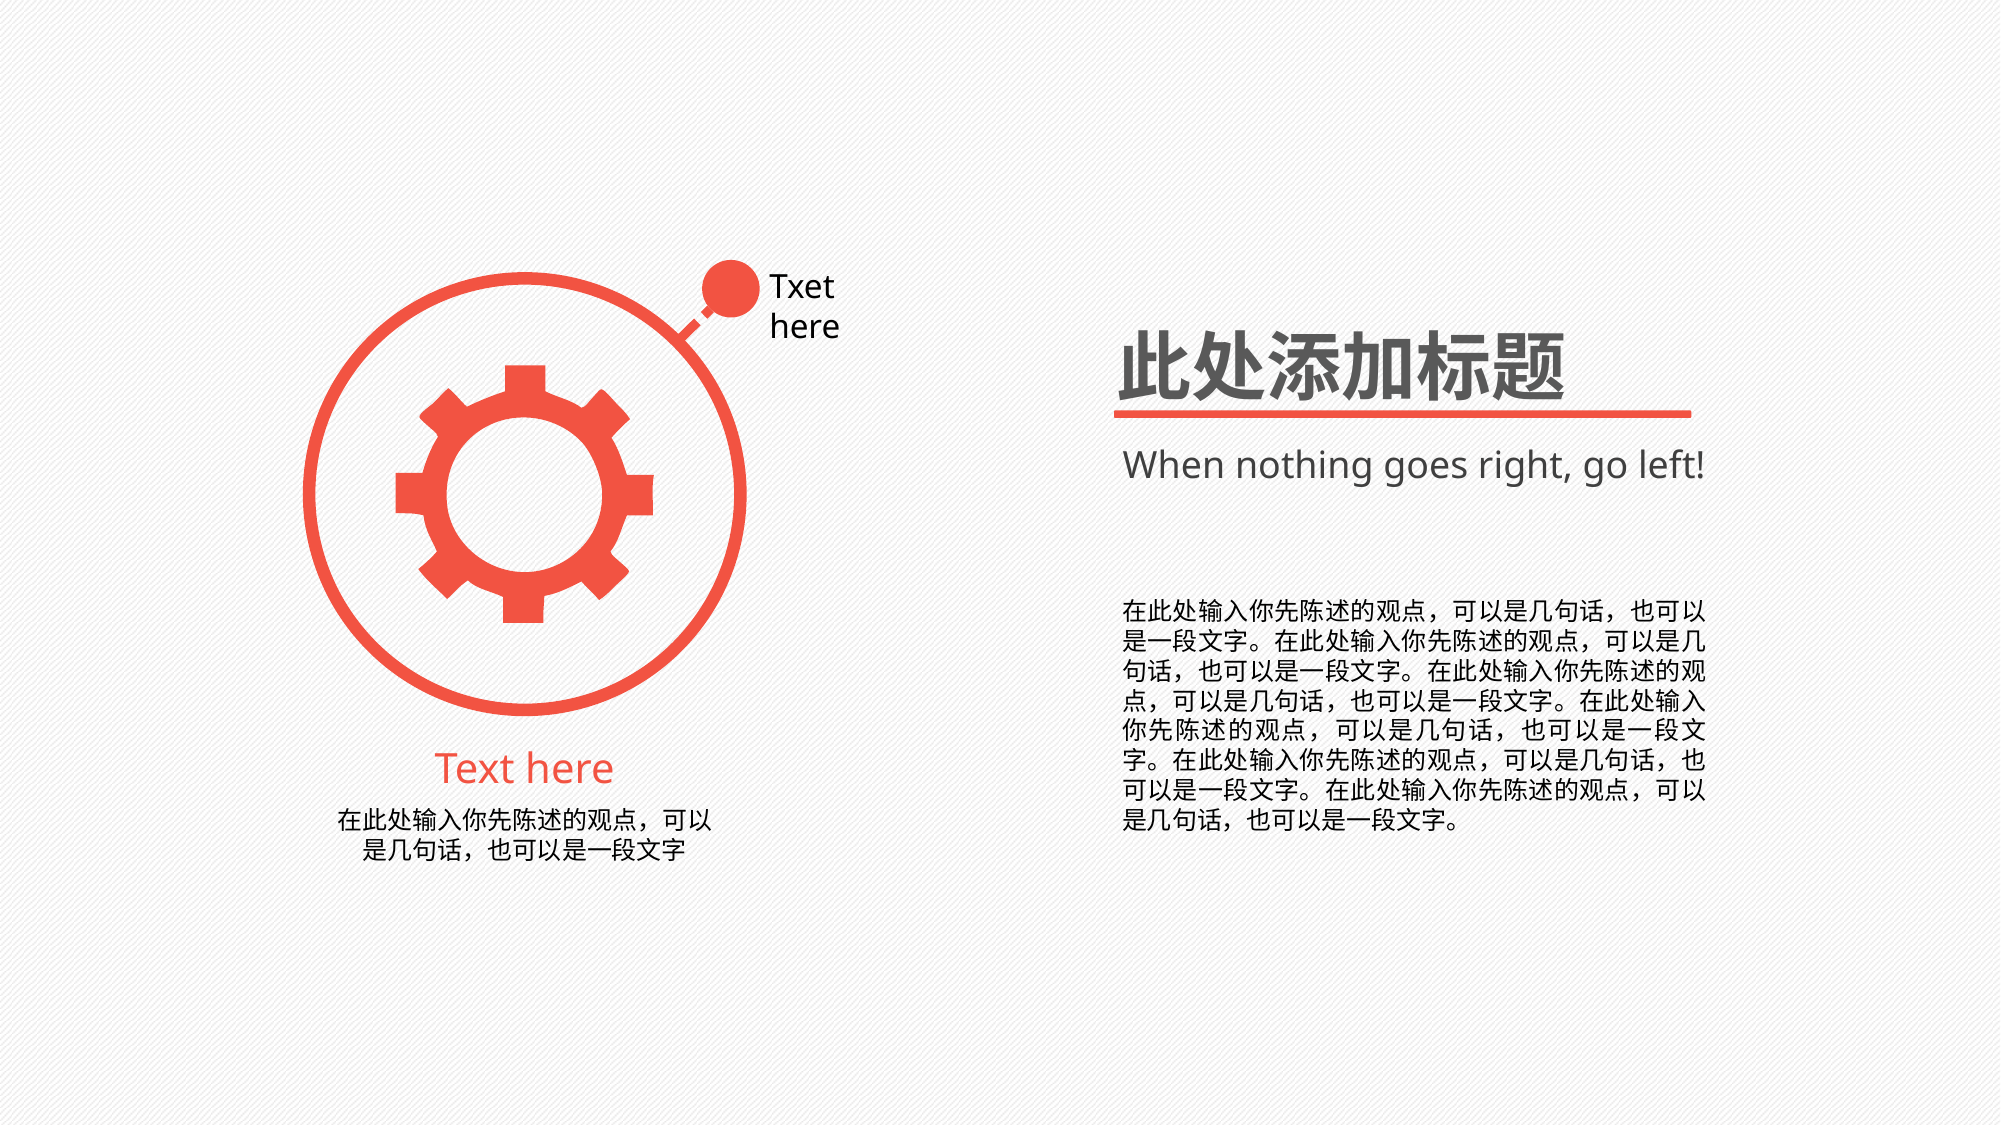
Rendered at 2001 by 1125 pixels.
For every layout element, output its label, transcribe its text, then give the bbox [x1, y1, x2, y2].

text_box [705, 259, 754, 314]
text_box 在此处输入你先陈述的观点，可以是几句话，也可以是一段文字。在此处输入你先陈述的观点，可以是几句话，也可以是一段文字。在此处输入你先陈述的观点，可以是几句话，也可以是一段文字。在此处输入你先陈述的观点，可以是几句话，也可以是一段文字。在此处输入你先陈述的观点，可以是几句话，也可以是一段文字。在此处输入你先陈述的观点，可以是几句话，也可以是一段文字。 [1107, 587, 1722, 842]
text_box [677, 308, 711, 342]
text_box Text here [419, 734, 630, 796]
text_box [308, 278, 741, 711]
text_box 此处添加标题 [1102, 312, 1582, 418]
text_box Txet here [754, 258, 924, 353]
text_box When nothing goes right, go left! [1107, 433, 1721, 494]
text_box [1114, 410, 1692, 418]
text_box 在此处输入你先陈述的观点，可以是几句话，也可以是一段文字 [311, 796, 738, 872]
picture [0, 0, 2001, 1125]
